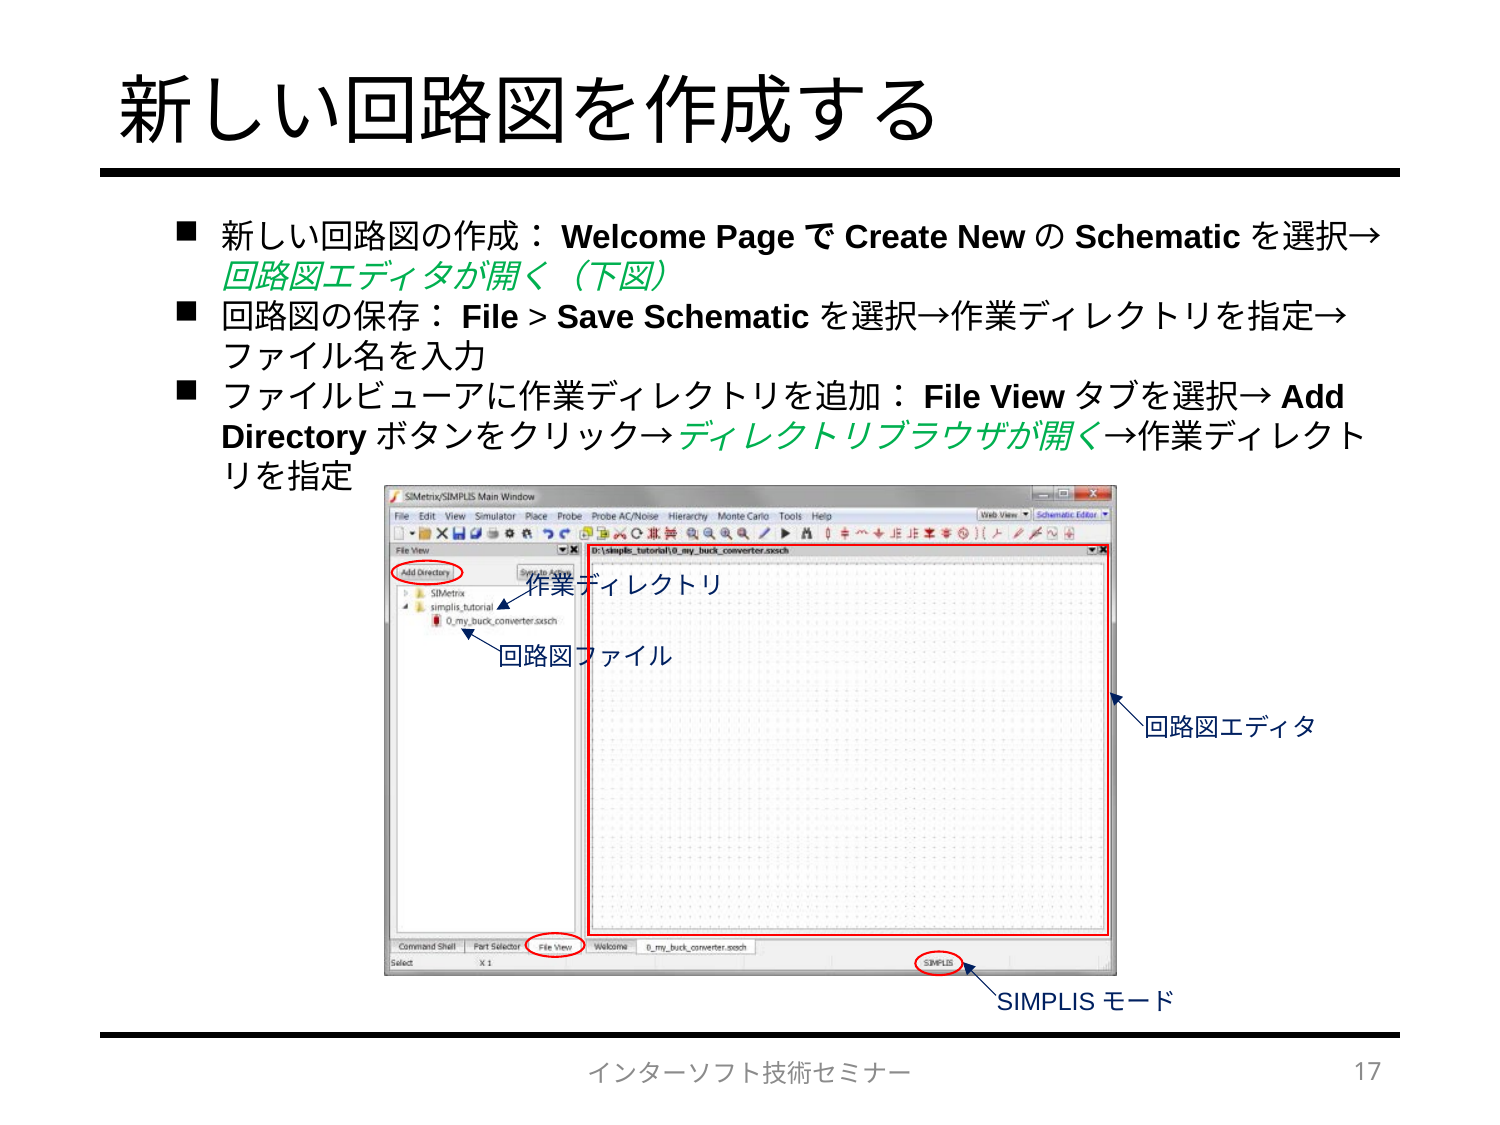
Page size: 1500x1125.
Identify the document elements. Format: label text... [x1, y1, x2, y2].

picture [384, 485, 1117, 976]
title 新しい回路図を作成する [103, 59, 1403, 167]
text_box 新しい回路図の作成：Welcome PageでCreate NewのSchematicを選択→回路図エディタが開く（下図） 回路図の保存：File > Save Schematicを選択→作業ディレクトリを指定→ファイル名を入力 ファイルビューアに作業ディレクトリを追加：File Viewタブを選択→Add Directoryボタンをクリック→ディレクトリブラウザが開く→作業ディレクトリを指定 [159, 208, 1403, 503]
text_box 回路図エディタ [1129, 704, 1333, 749]
slide_number 17 [1059, 1042, 1397, 1103]
text_box SIMPLISモード [981, 977, 1192, 1023]
footer インターソフト技術セミナー [496, 1042, 1004, 1103]
